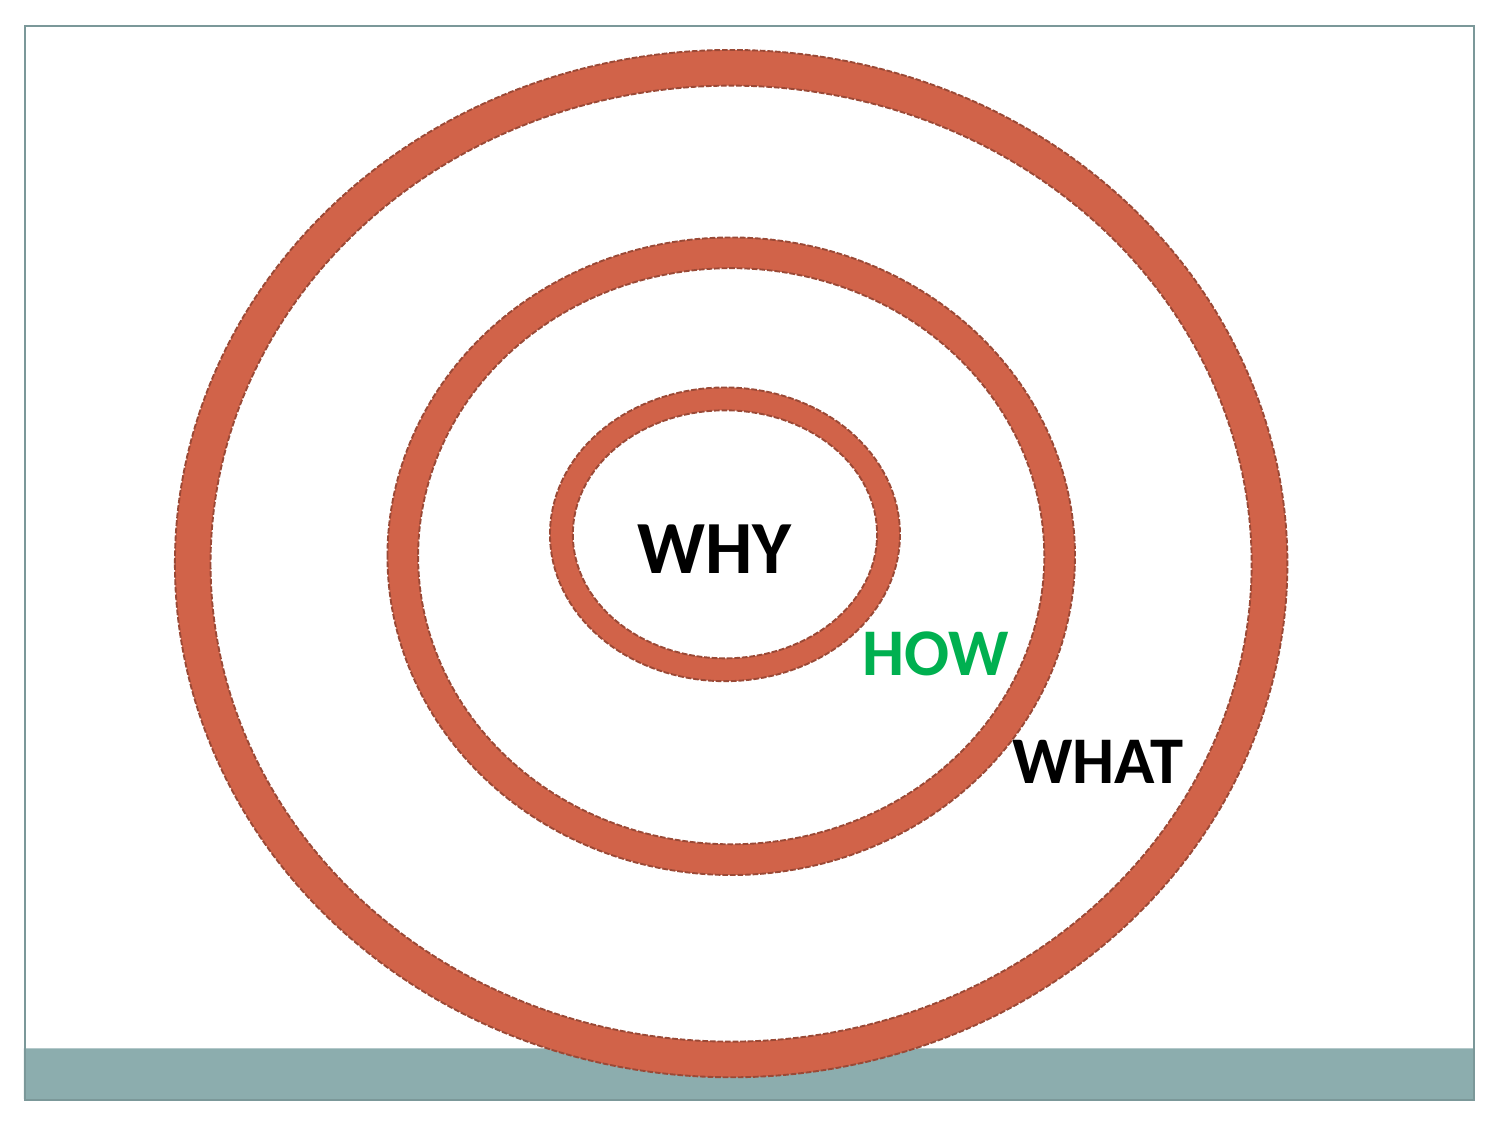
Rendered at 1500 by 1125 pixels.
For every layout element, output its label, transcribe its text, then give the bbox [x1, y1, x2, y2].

text_box [173, 49, 1289, 1079]
table_header WHY [638, 488, 800, 592]
text_box [549, 386, 901, 683]
table_header WHAT [1013, 725, 1238, 800]
table_header HOW [863, 625, 1013, 692]
text_box [386, 236, 1076, 876]
